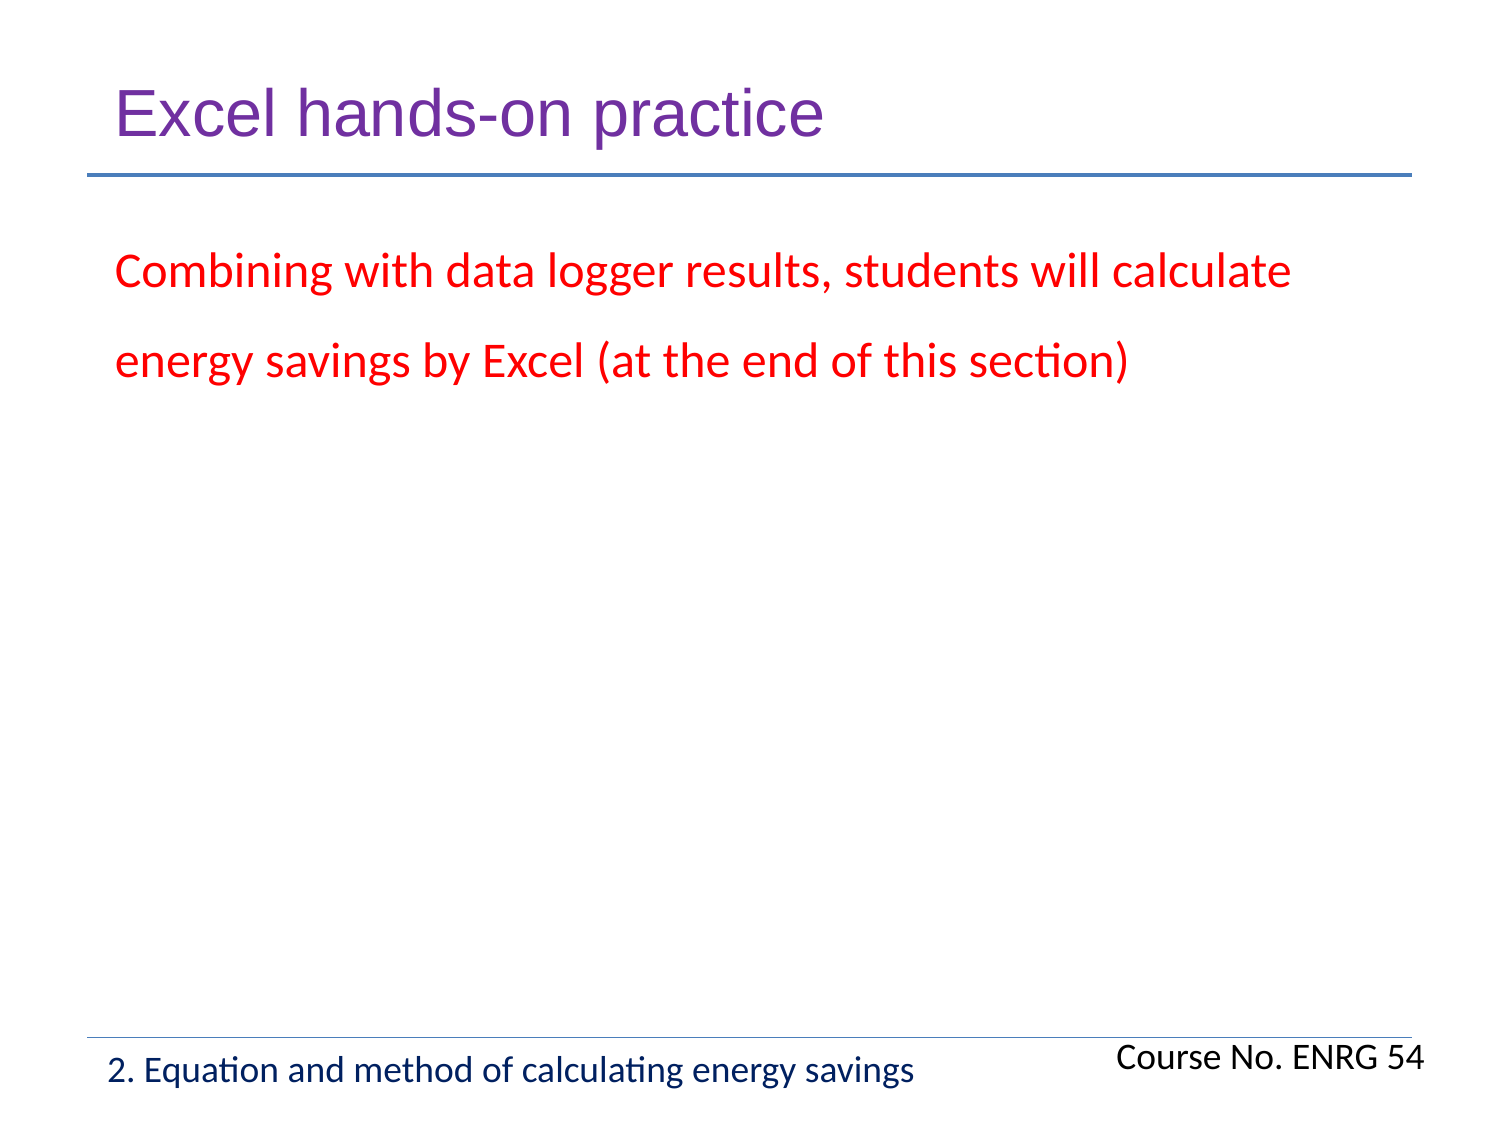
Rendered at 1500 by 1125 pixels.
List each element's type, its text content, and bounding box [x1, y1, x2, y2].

text_box Course No. ENRG 54 [1101, 1024, 1441, 1085]
text_box Combining with data logger results, students will calculate energy savings by Excel (at the end of this section) [99, 199, 1413, 395]
text_box Excel hands-on practice [99, 62, 988, 158]
text_box 2. Equation and method of calculating energy savings [92, 1046, 931, 1098]
